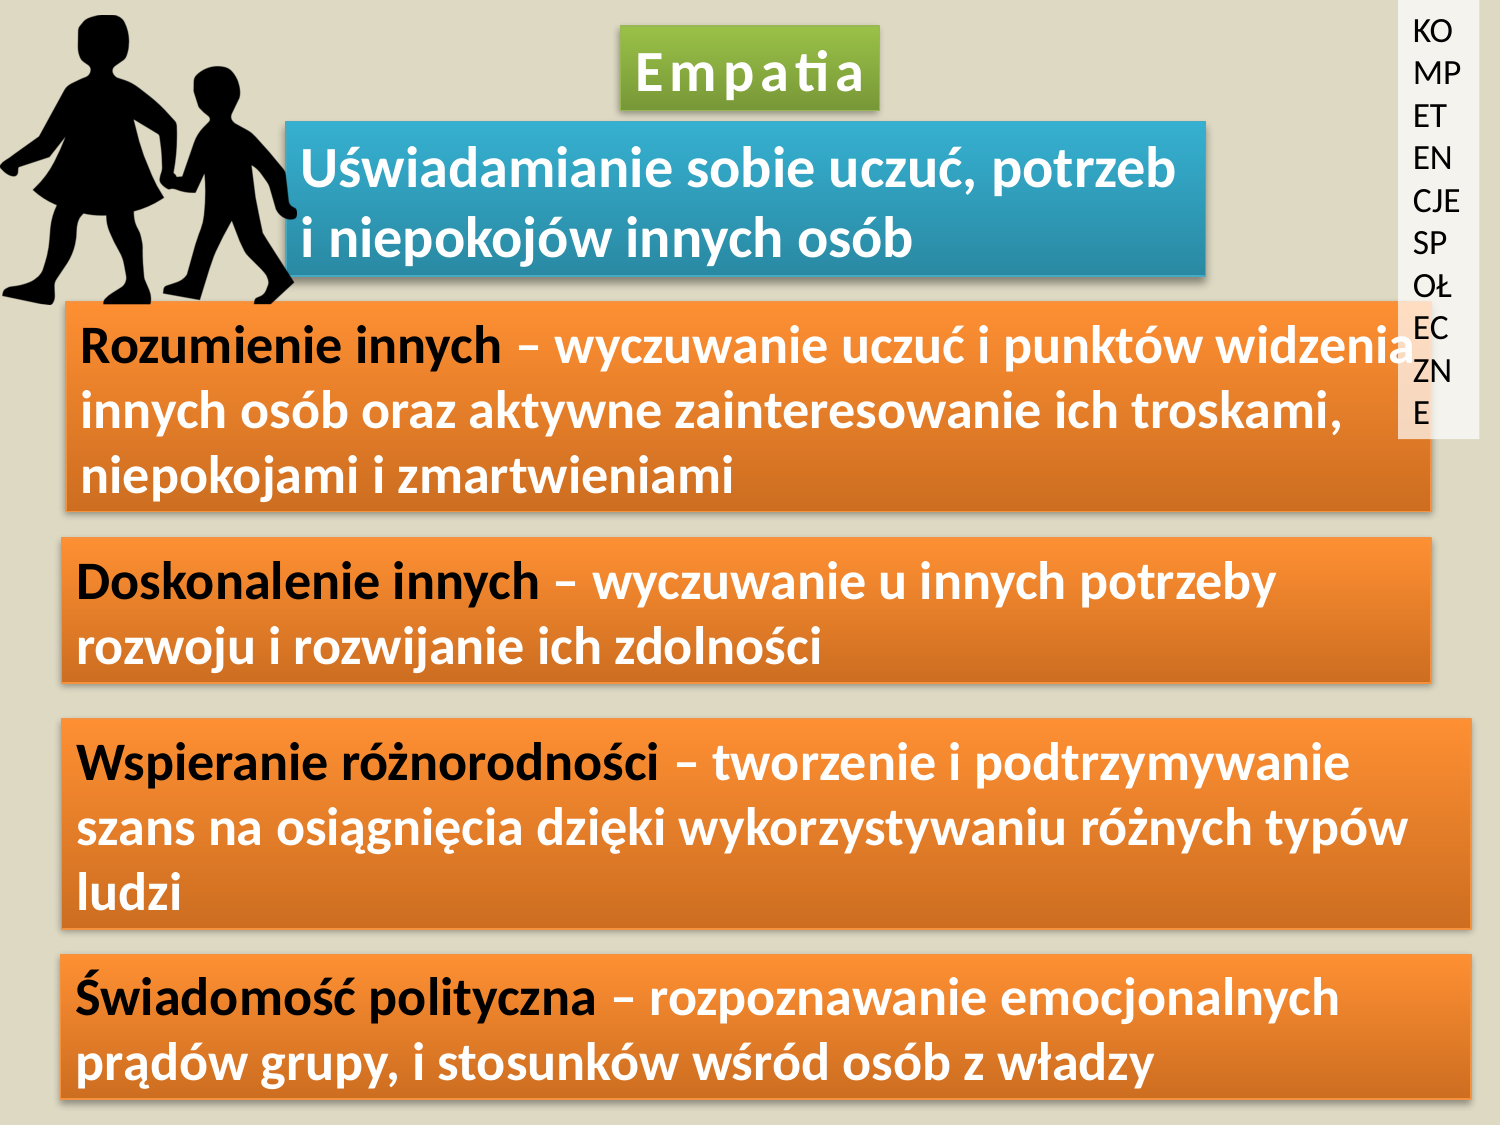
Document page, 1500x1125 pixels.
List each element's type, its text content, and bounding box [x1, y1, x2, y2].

text_box Uświadamianie sobie uczuć, potrzeb i niepokojów innych osób [301, 121, 1206, 277]
text_box Świadomość polityczna – rozpoznawanie emocjonalnych prądów grupy, i stosunków wśród osób z władzy [60, 954, 1472, 1100]
text_box Doskonalenie innych – wyczuwanie u innych potrzeby rozwoju i rozwijanie ich zdolności [61, 537, 1432, 684]
text_box Empatia [620, 25, 880, 111]
text_box Rozumienie innych – wyczuwanie uczuć i punktów widzenia innych osób oraz aktywne zainteresowanie ich troskami, niepokojami i zmartwieniami [65, 301, 1432, 512]
text_box Wspieranie różnorodności – tworzenie i podtrzymywanie szans na osiągnięcia dzięki wykorzystywaniu różnych typów ludzi [61, 718, 1472, 930]
picture [0, 15, 297, 306]
text_box KOMPETENCJE SPOŁECZNE [1398, 0, 1480, 440]
